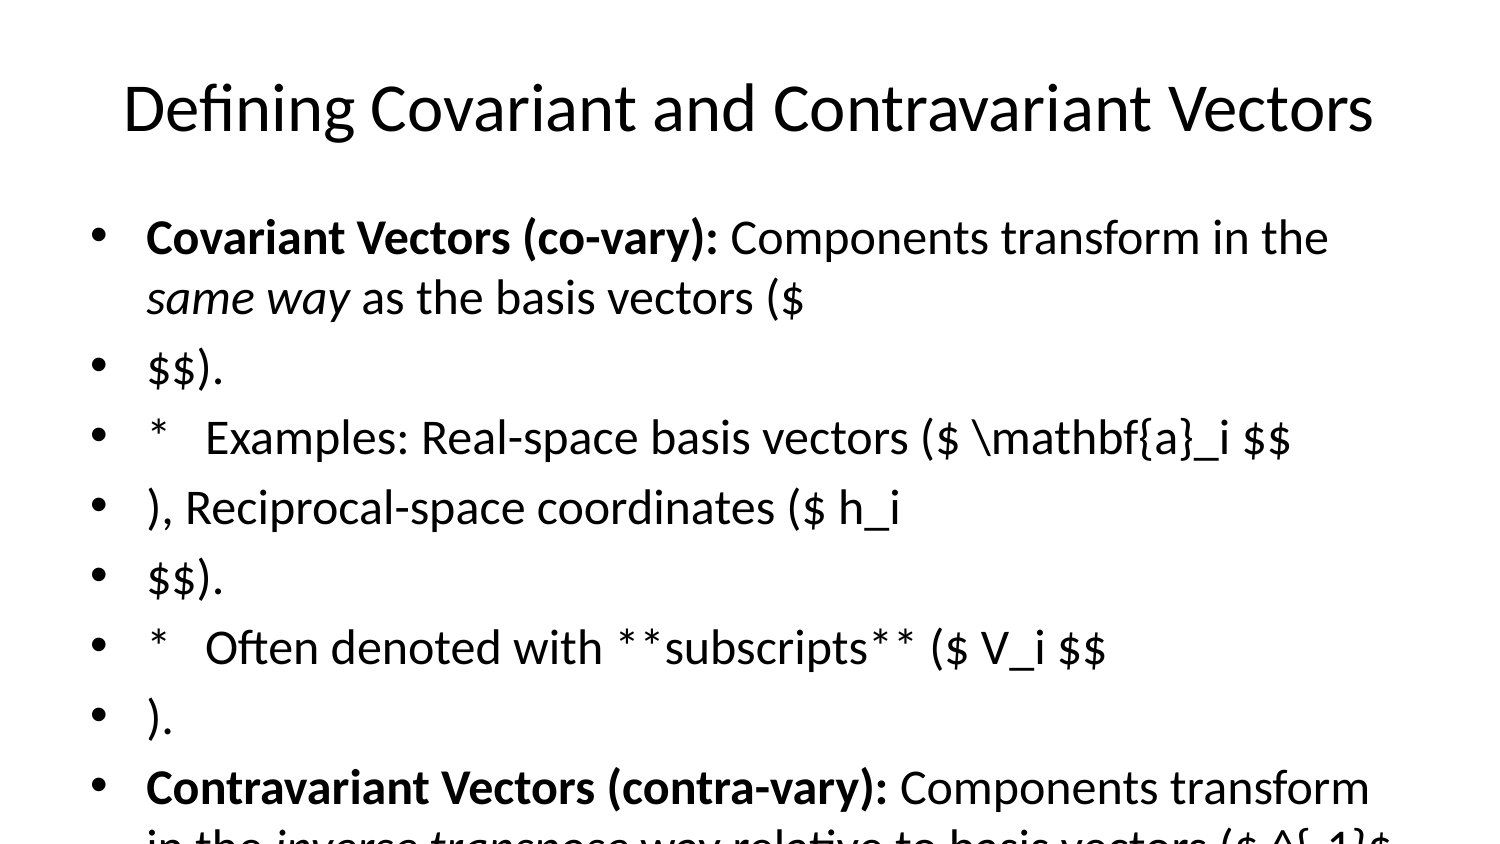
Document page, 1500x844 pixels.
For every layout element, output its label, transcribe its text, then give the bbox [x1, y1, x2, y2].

list Covariant Vectors (co-vary): Components transform in the same way as the basis vectors ($ $$). * Examples: Real-space basis vectors ($ \mathbf{a}_i $$ ), Reciprocal-space coordinates ($ h_i $$). * Often denoted with **subscripts** ($ V_i $$ ). Contravariant Vectors (contra-vary): Components transform in the inverse transpose way relative to basis vectors ($ ^{-1}$ or $ ({-1})T $$). * Examples: Real-space coordinates ($ x^i $$ ), Reciprocal-space basis vectors ($ ^i $$ or $ \mathbf{a}^*_i $$ ). Often denoted with superscripts ($ V^i $$). Historical context: Formalized by Albert Einstein for general relativity, ensuring physical laws are independent of coordinate choice. [75, 196, 1425, 754]
title Defining Covariant and Contravariant Vectors [75, 33, 1425, 175]
